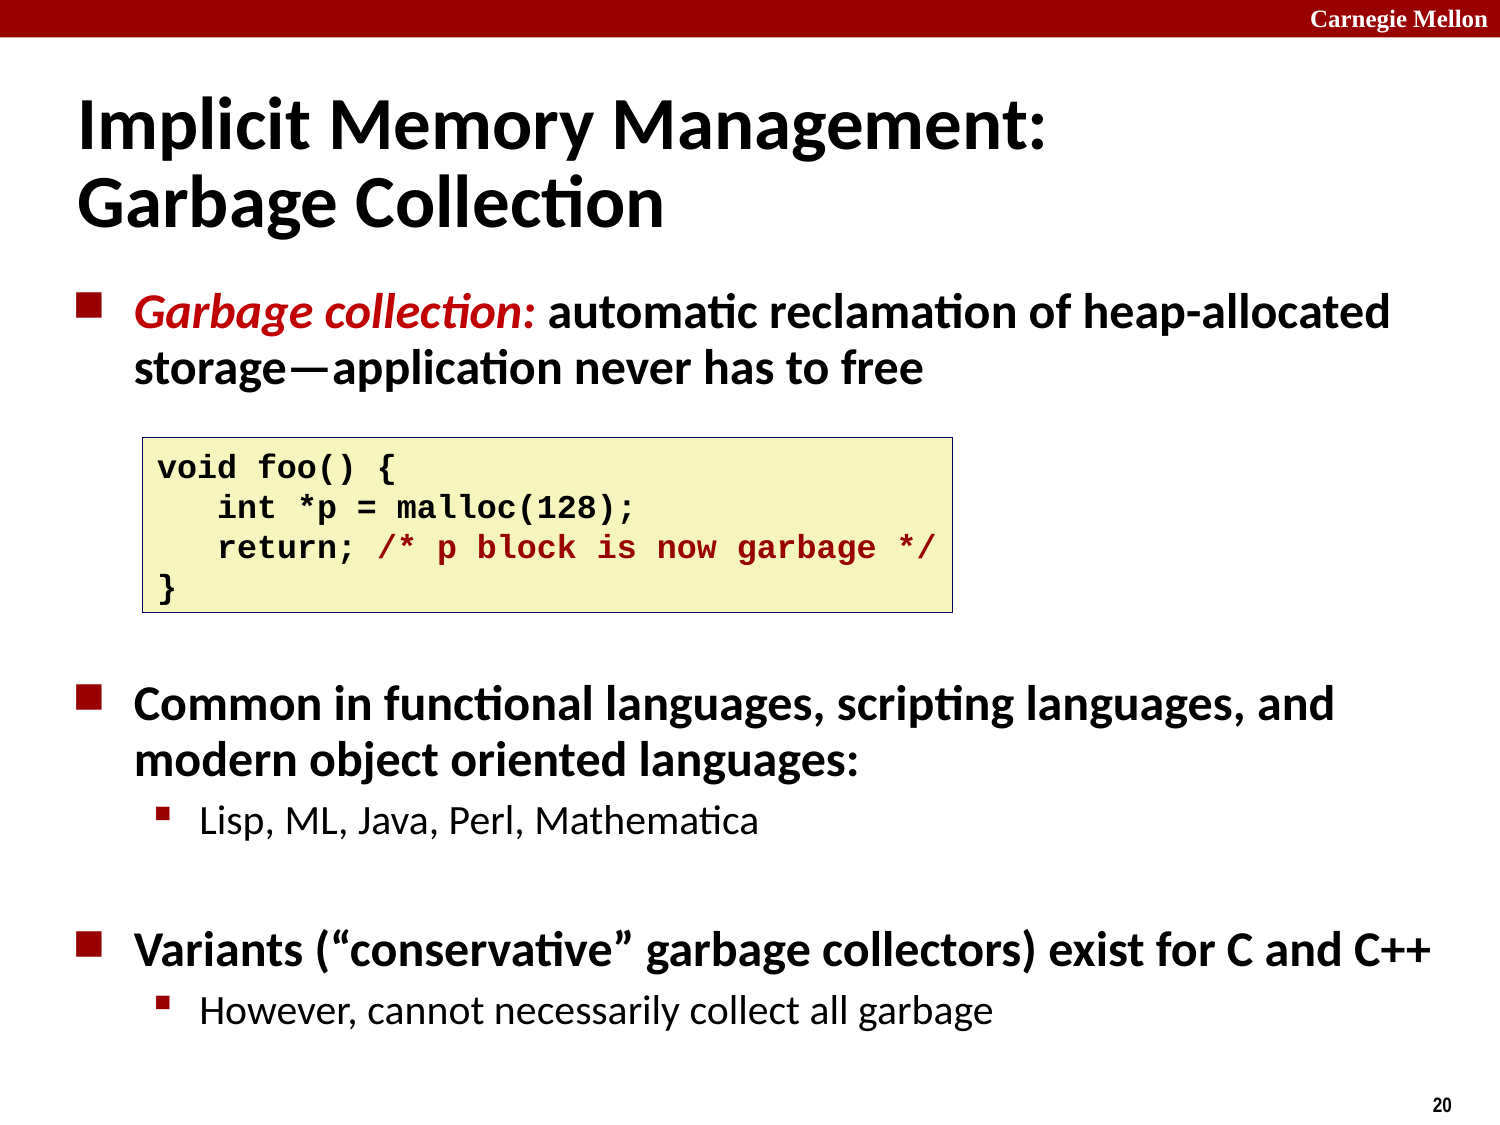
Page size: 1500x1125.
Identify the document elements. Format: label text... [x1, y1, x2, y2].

text_box void foo() { int *p = malloc(128); return; /* p block is now garbage */ } [142, 437, 952, 613]
list Garbage collection: automatic reclamation of heap-allocated storage—application never has to free Common in functional languages, scripting languages, and modern object oriented languages: Lisp, ML, Java, Perl, Mathematica Variants (“conservative” garbage collectors) exist for C and C++ However, cannot necessarily collect all garbage [62, 274, 1463, 1076]
title Implicit Memory Management: Garbage Collection [62, 74, 1261, 256]
